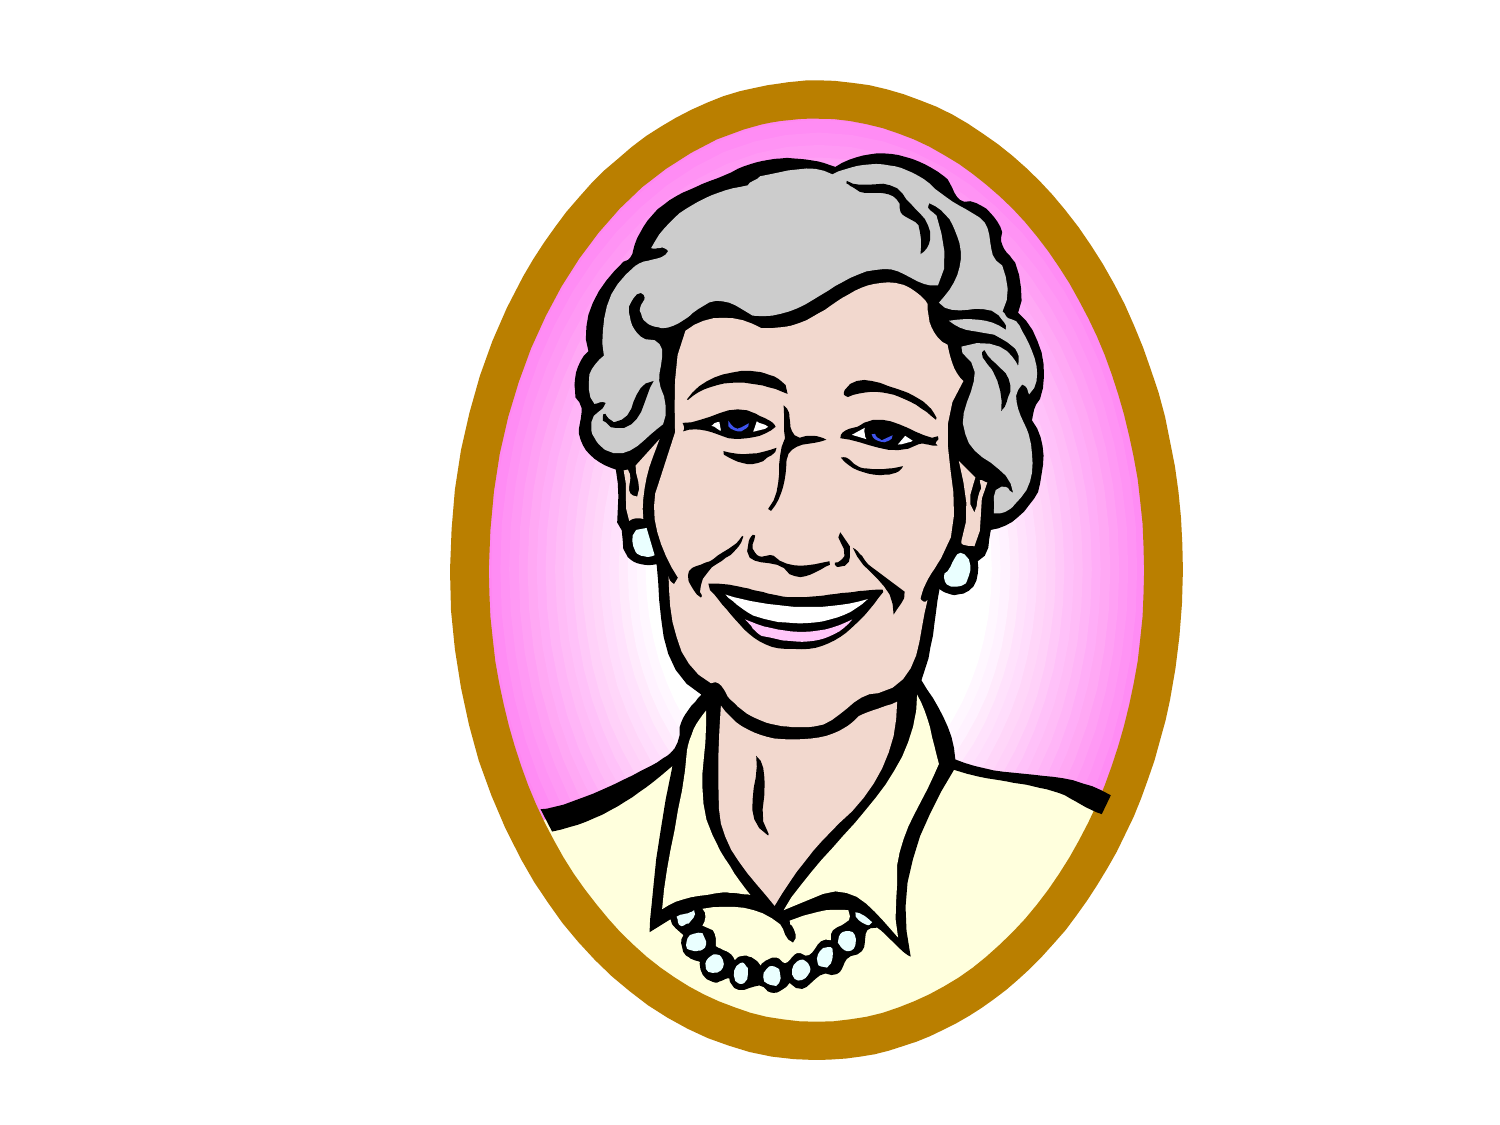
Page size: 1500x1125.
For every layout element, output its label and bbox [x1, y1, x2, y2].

picture [449, 79, 1184, 1061]
